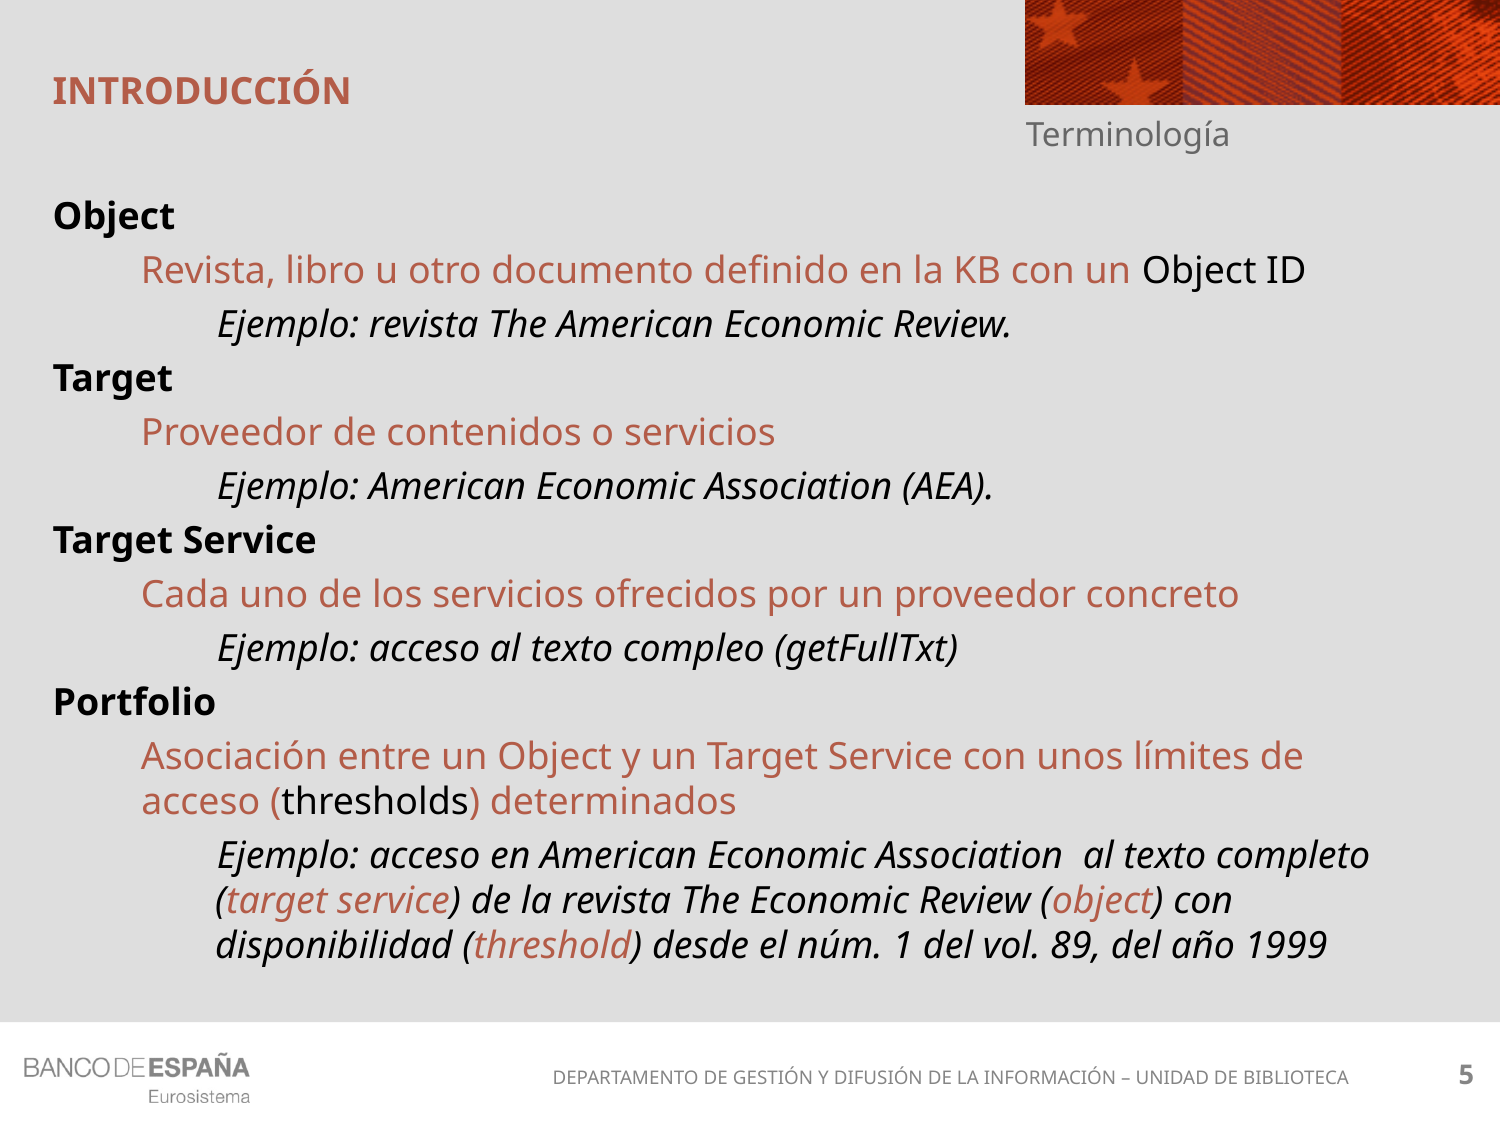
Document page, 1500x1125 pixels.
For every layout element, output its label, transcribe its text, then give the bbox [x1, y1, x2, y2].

title introducción [37, 18, 1011, 162]
list Object Revista, libro u otro documento definido en la KB con un Object ID Ejemplo: revista The American Economic Review. Target Proveedor de contenidos o servicios Ejemplo: American Economic Association (AEA). Target Service Cada uno de los servicios ofrecidos por un proveedor concreto Ejemplo: acceso al texto compleo (getFullTxt) Portfolio Asociación entre un Object y un Target Service con unos límites de acceso (thresholds) determinados Ejemplo: acceso en American Economic Association al texto completo (target service) de la revista The Economic Review (object) con disponibilidad (threshold) desde el núm. 1 del vol. 89, del año 1999 [37, 184, 1445, 988]
list Terminología [1025, 108, 1500, 164]
picture [1025, 0, 1500, 105]
picture [24, 1052, 250, 1103]
slide_number 5 [1415, 1050, 1474, 1098]
